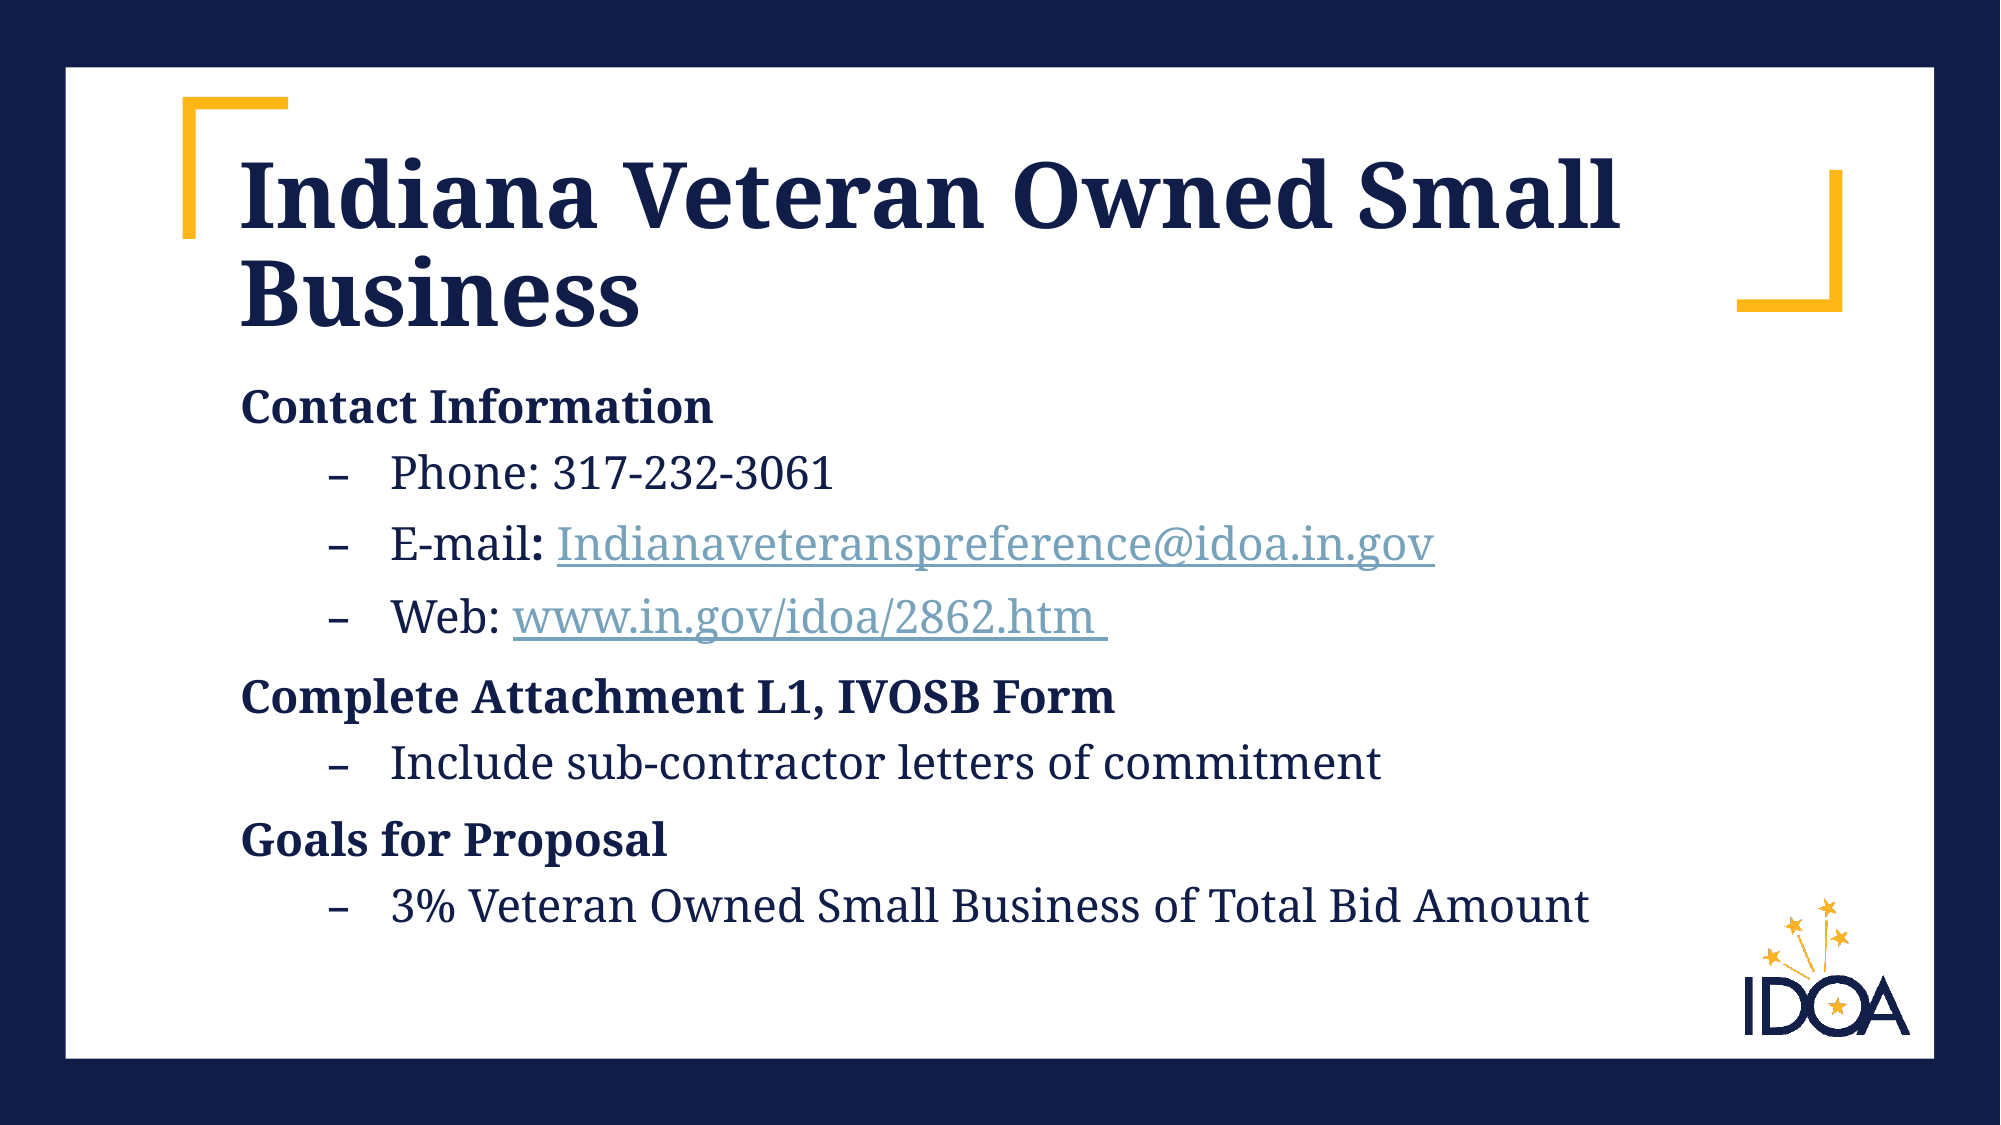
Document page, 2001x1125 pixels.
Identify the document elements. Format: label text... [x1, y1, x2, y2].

title Indiana Veteran Owned Small Business [225, 142, 1800, 279]
list Contact Information Phone: 317-232-3061 E-mail: Indianaveteranspreference@idoa.in.gov Web: www.in.gov/idoa/2862.htm Complete Attachment L1, IVOSB Form Include sub-contractor letters of commitment Goals for Proposal 3% Veteran Owned Small Business of Total Bid Amount [225, 375, 1800, 966]
picture [1702, 857, 1959, 1114]
